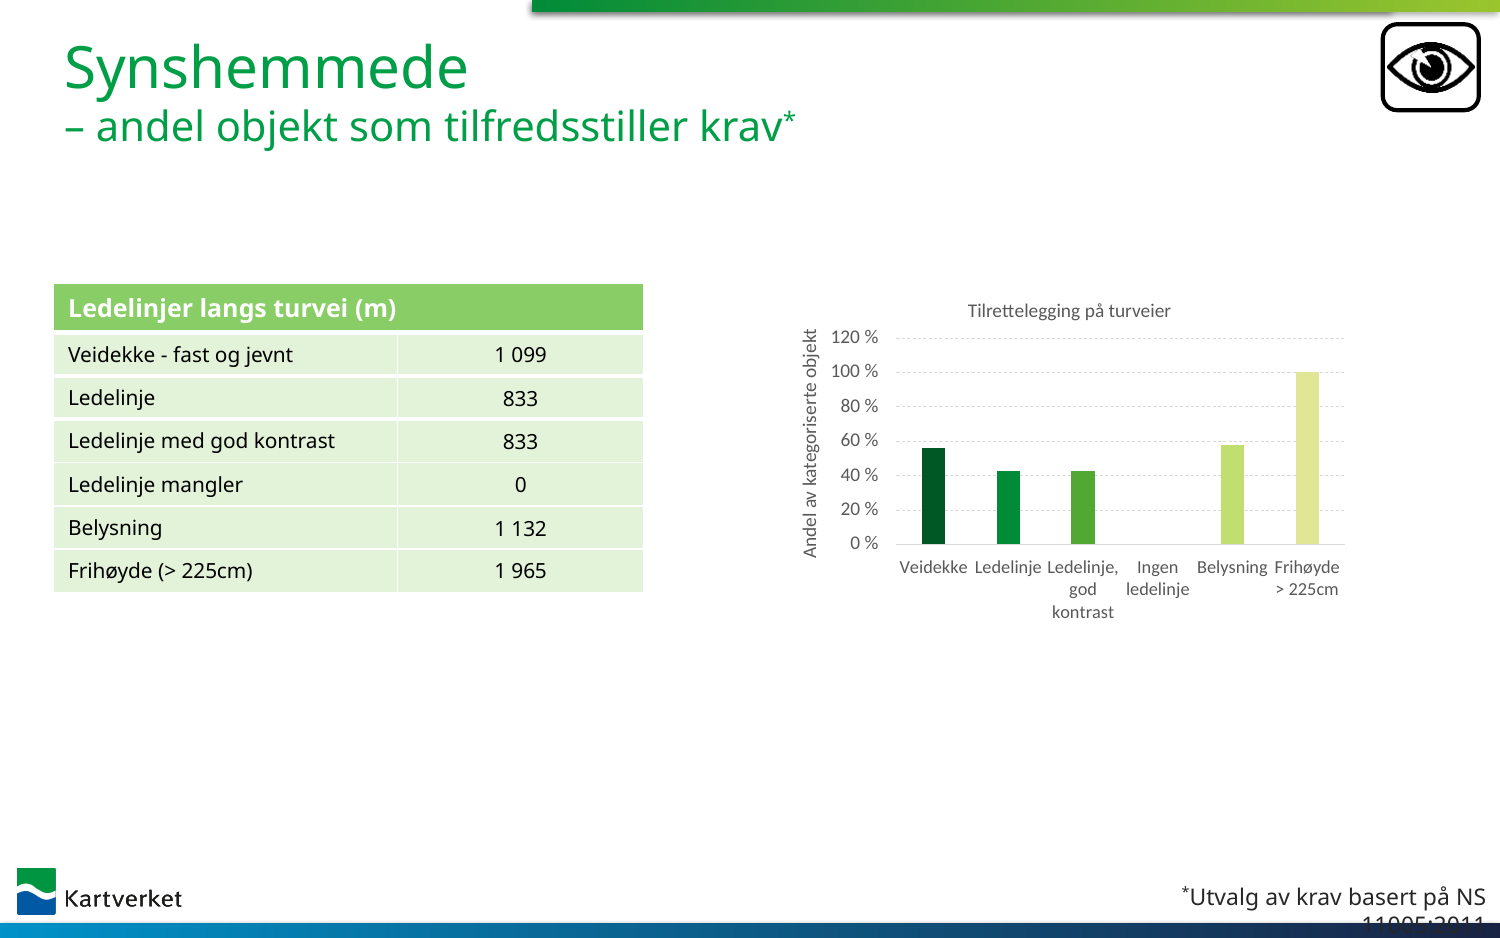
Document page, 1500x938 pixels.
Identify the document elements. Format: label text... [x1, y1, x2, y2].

text_box Synshemmede – andel objekt som tilfredsstiller krav* [49, 24, 1431, 158]
table_cell 1 132 [398, 507, 643, 548]
table_cell Ledelinje mangler [54, 463, 397, 505]
table_cell 833 [398, 421, 643, 462]
table_cell Frihøyde (> 225cm) [54, 550, 397, 592]
table_cell 1 965 [398, 550, 643, 592]
table_cell Belysning [54, 507, 397, 548]
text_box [1382, 24, 1480, 111]
text_box *Utvalg av krav basert på NS 11005:2011 [1068, 873, 1500, 938]
table_header Ledelinjer langs turvei (m) [54, 284, 643, 330]
table_cell 1 099 [398, 335, 643, 374]
picture [791, 291, 1348, 630]
table_cell Veidekke - fast og jevnt [54, 335, 397, 374]
table_cell Ledelinje [54, 378, 397, 417]
table_cell 0 [398, 463, 643, 505]
table_cell 833 [398, 378, 643, 417]
table_cell Ledelinje med god kontrast [54, 421, 397, 462]
